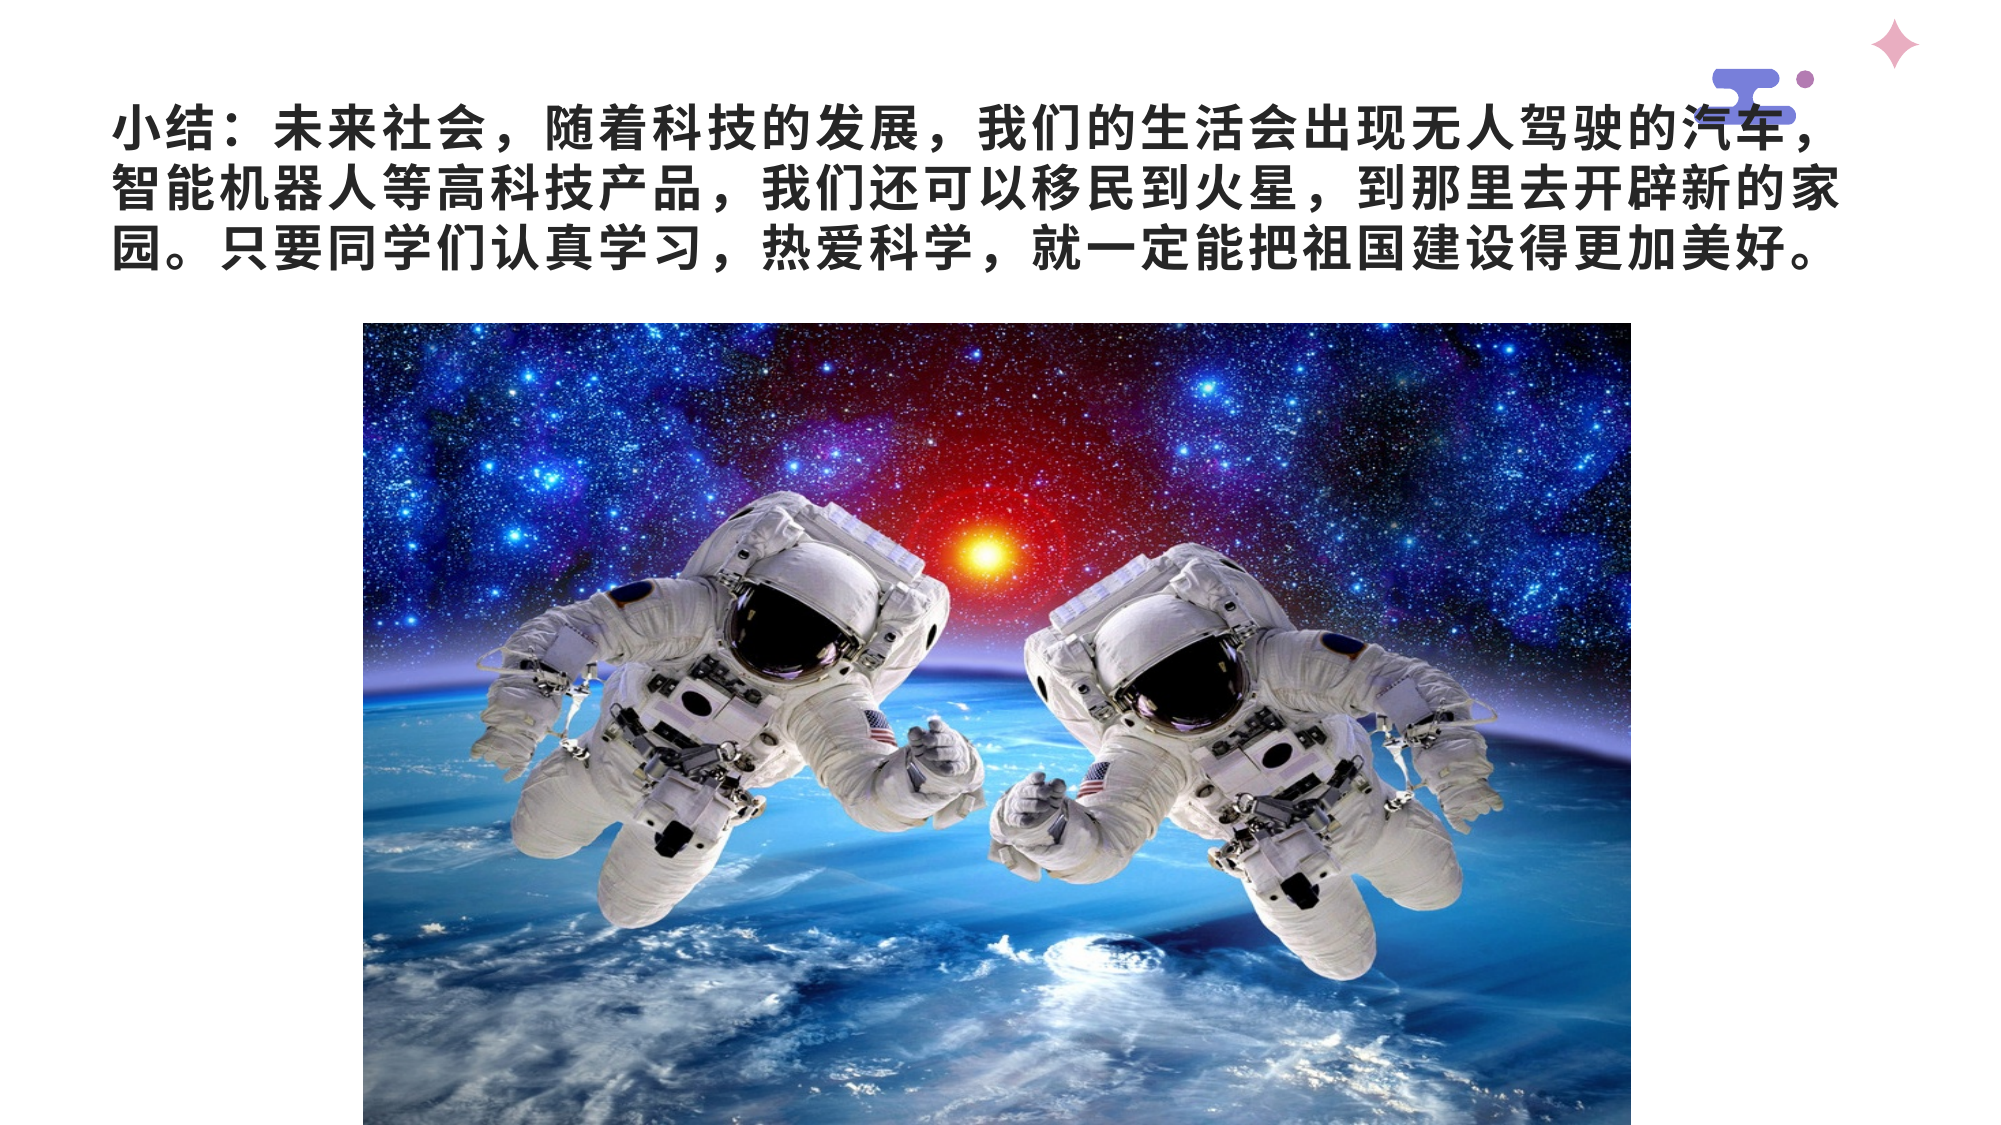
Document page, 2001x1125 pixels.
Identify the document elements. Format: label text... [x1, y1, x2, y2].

title 小结：未来社会，随着科技的发展，我们的生活会出现无人驾驶的汽车，智能机器人等高科技产品，我们还可以移民到火星，到那里去开辟新的家园。只要同学们认真学习，热爱科学，就一定能把祖国建设得更加美好。 [94, 90, 1891, 288]
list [363, 323, 1632, 1125]
